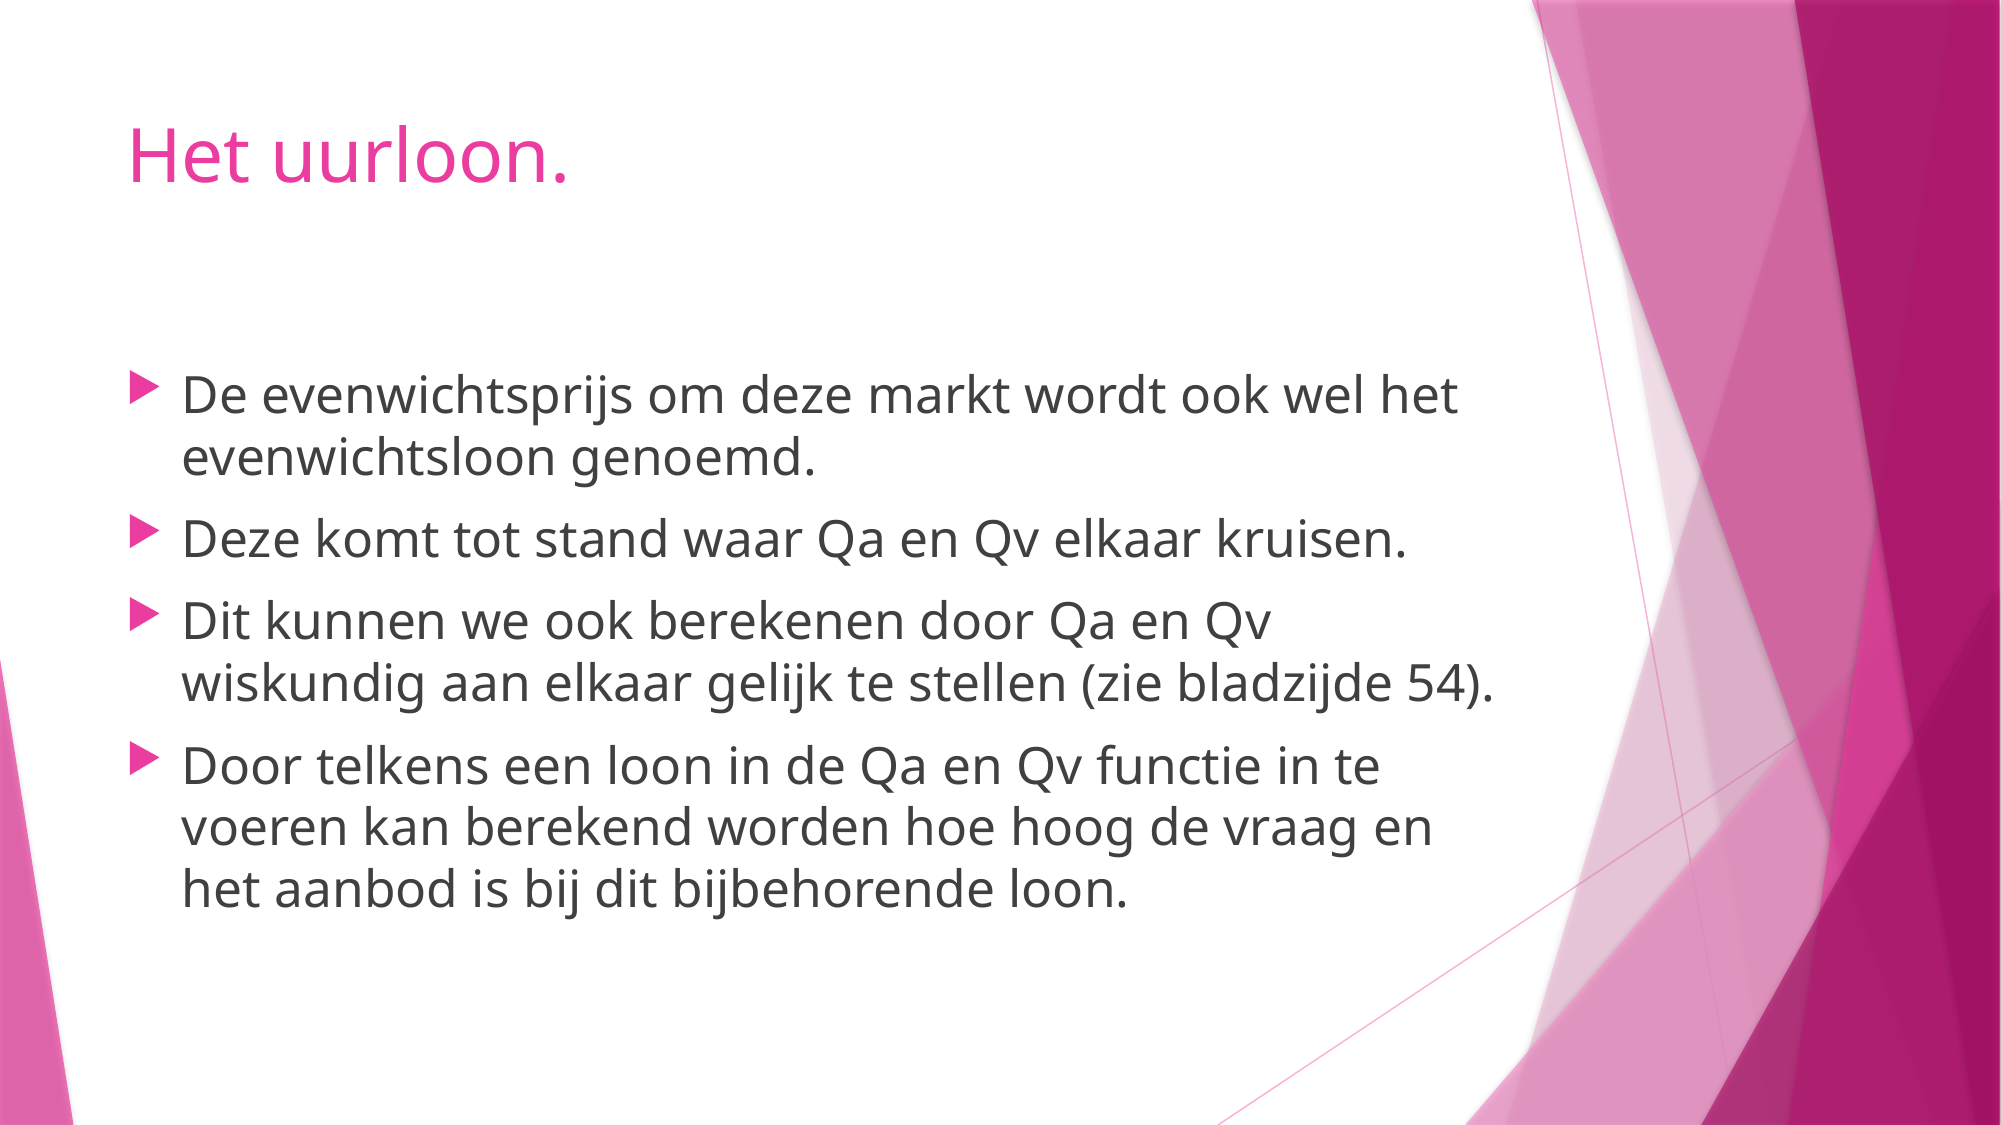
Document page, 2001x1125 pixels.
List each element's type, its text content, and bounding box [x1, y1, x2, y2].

title Het uurloon. [111, 99, 1522, 317]
list De evenwichtsprijs om deze markt wordt ook wel het evenwichtsloon genoemd. Deze komt tot stand waar Qa en Qv elkaar kruisen. Dit kunnen we ook berekenen door Qa en Qv wiskundig aan elkaar gelijk te stellen (zie bladzijde 54). Door telkens een loon in de Qa en Qv functie in te voeren kan berekend worden hoe hoog de vraag en het aanbod is bij dit bijbehorende loon. [111, 354, 1522, 992]
